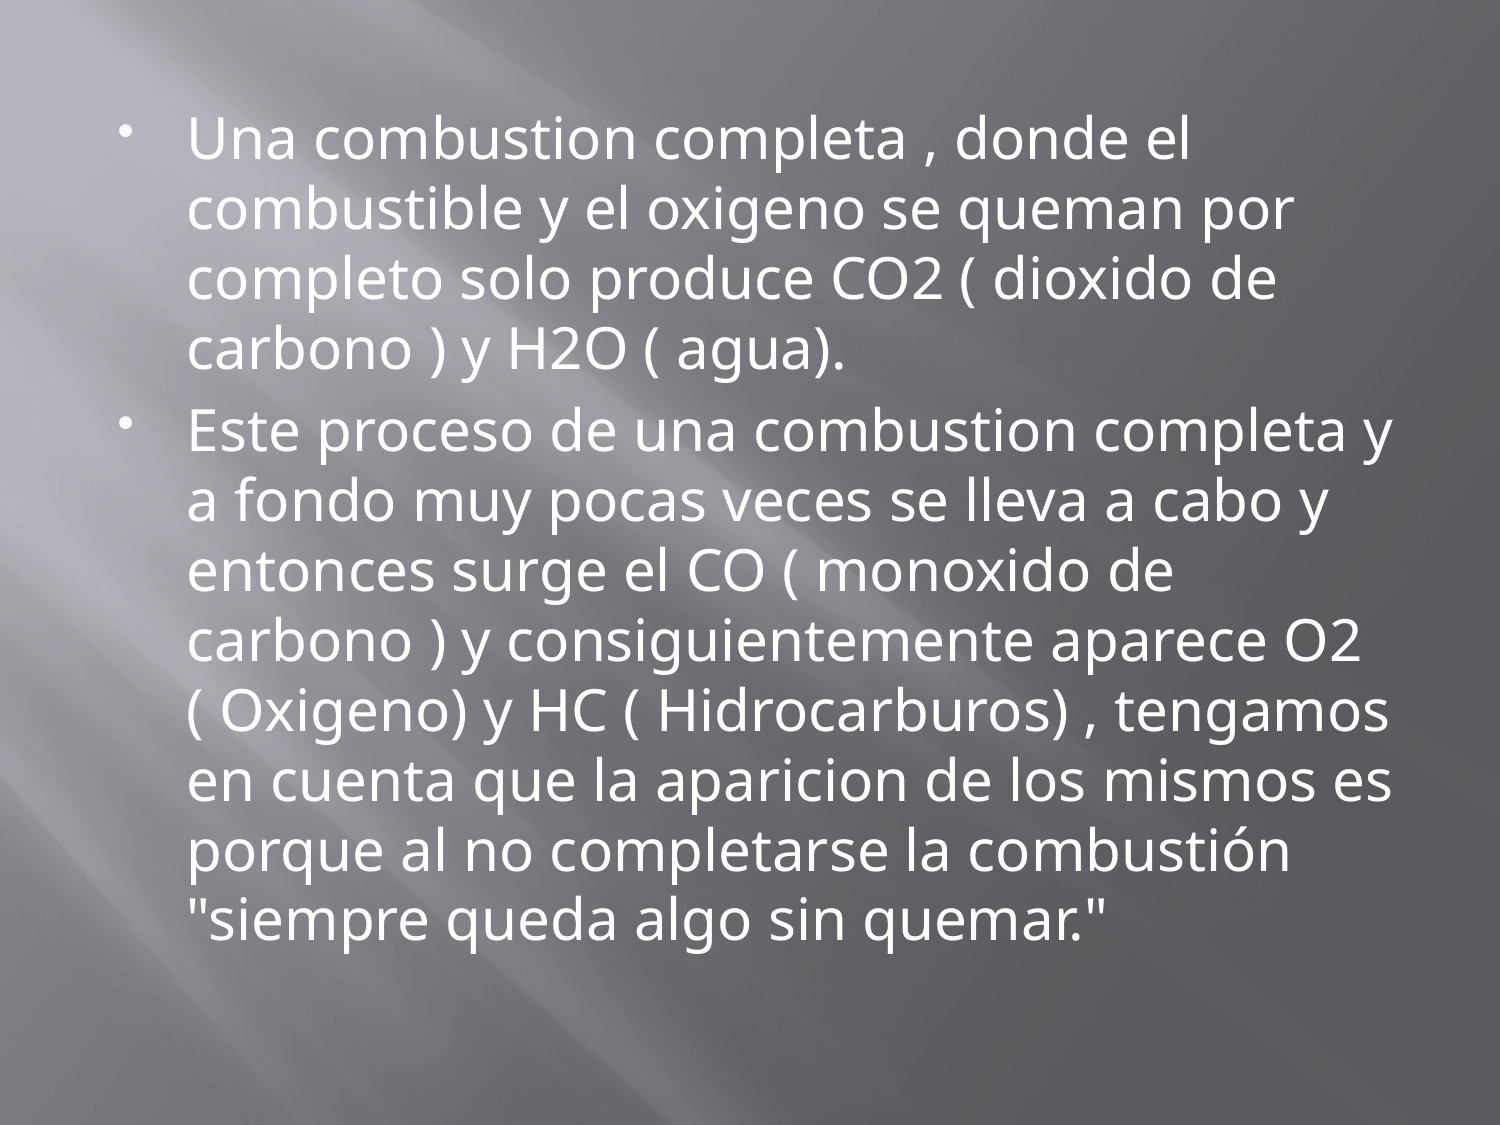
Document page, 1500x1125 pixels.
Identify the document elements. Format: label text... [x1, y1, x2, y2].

list Una combustion completa , donde el combustible y el oxigeno se queman por completo solo produce CO2 ( dioxido de carbono ) y H2O ( agua). Este proceso de una combustion completa y a fondo muy pocas veces se lleva a cabo y entonces surge el CO ( monoxido de carbono ) y consiguientemente aparece O2 ( Oxigeno) y HC ( Hidrocarburos) , tengamos en cuenta que la aparicion de los mismos es porque al no completarse la combustión "siempre queda algo sin quemar." [82, 93, 1454, 1090]
